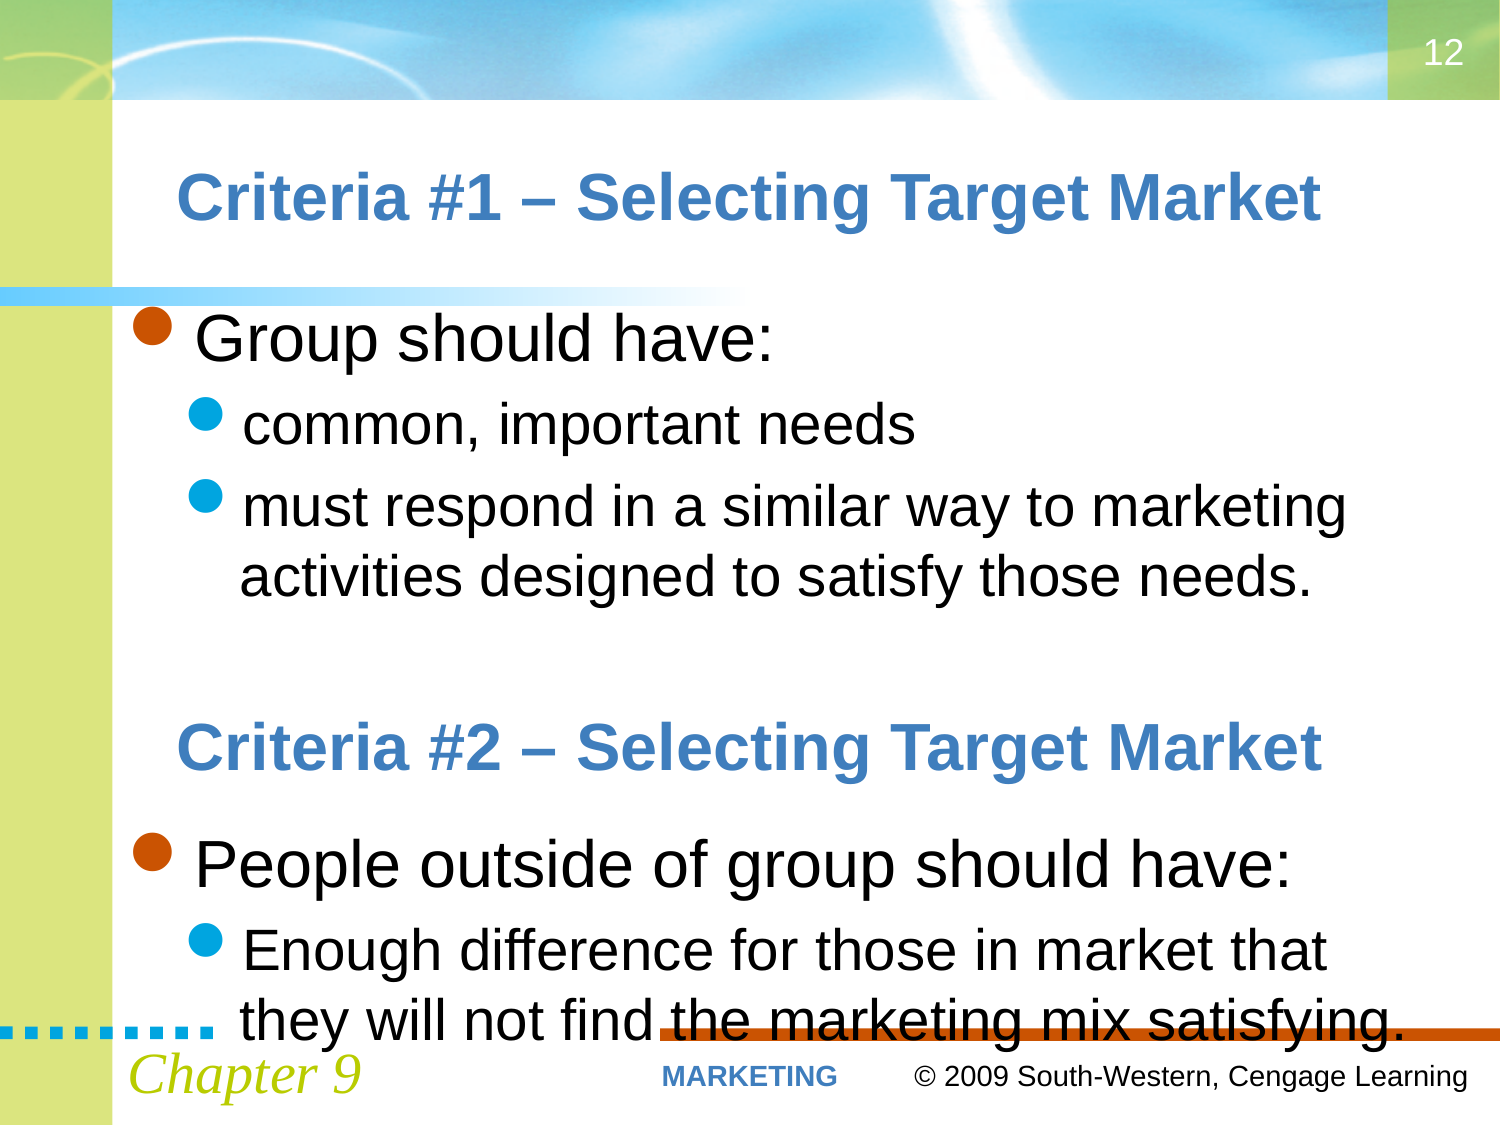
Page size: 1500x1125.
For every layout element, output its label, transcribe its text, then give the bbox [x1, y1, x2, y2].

slide_number 12 [1387, 0, 1500, 101]
footer Chapter 9 [112, 1012, 638, 1113]
text_box Criteria #2 – Selecting Target Market [112, 650, 1388, 838]
list Group should have: common, important needs must respond in a similar way to marketing activities designed to satisfy those needs. People outside of group should have: Enough difference for those in market that they will not find the marketing mix satisfying. [112, 287, 1463, 1001]
title Criteria #1 – Selecting Target Market [112, 99, 1388, 287]
